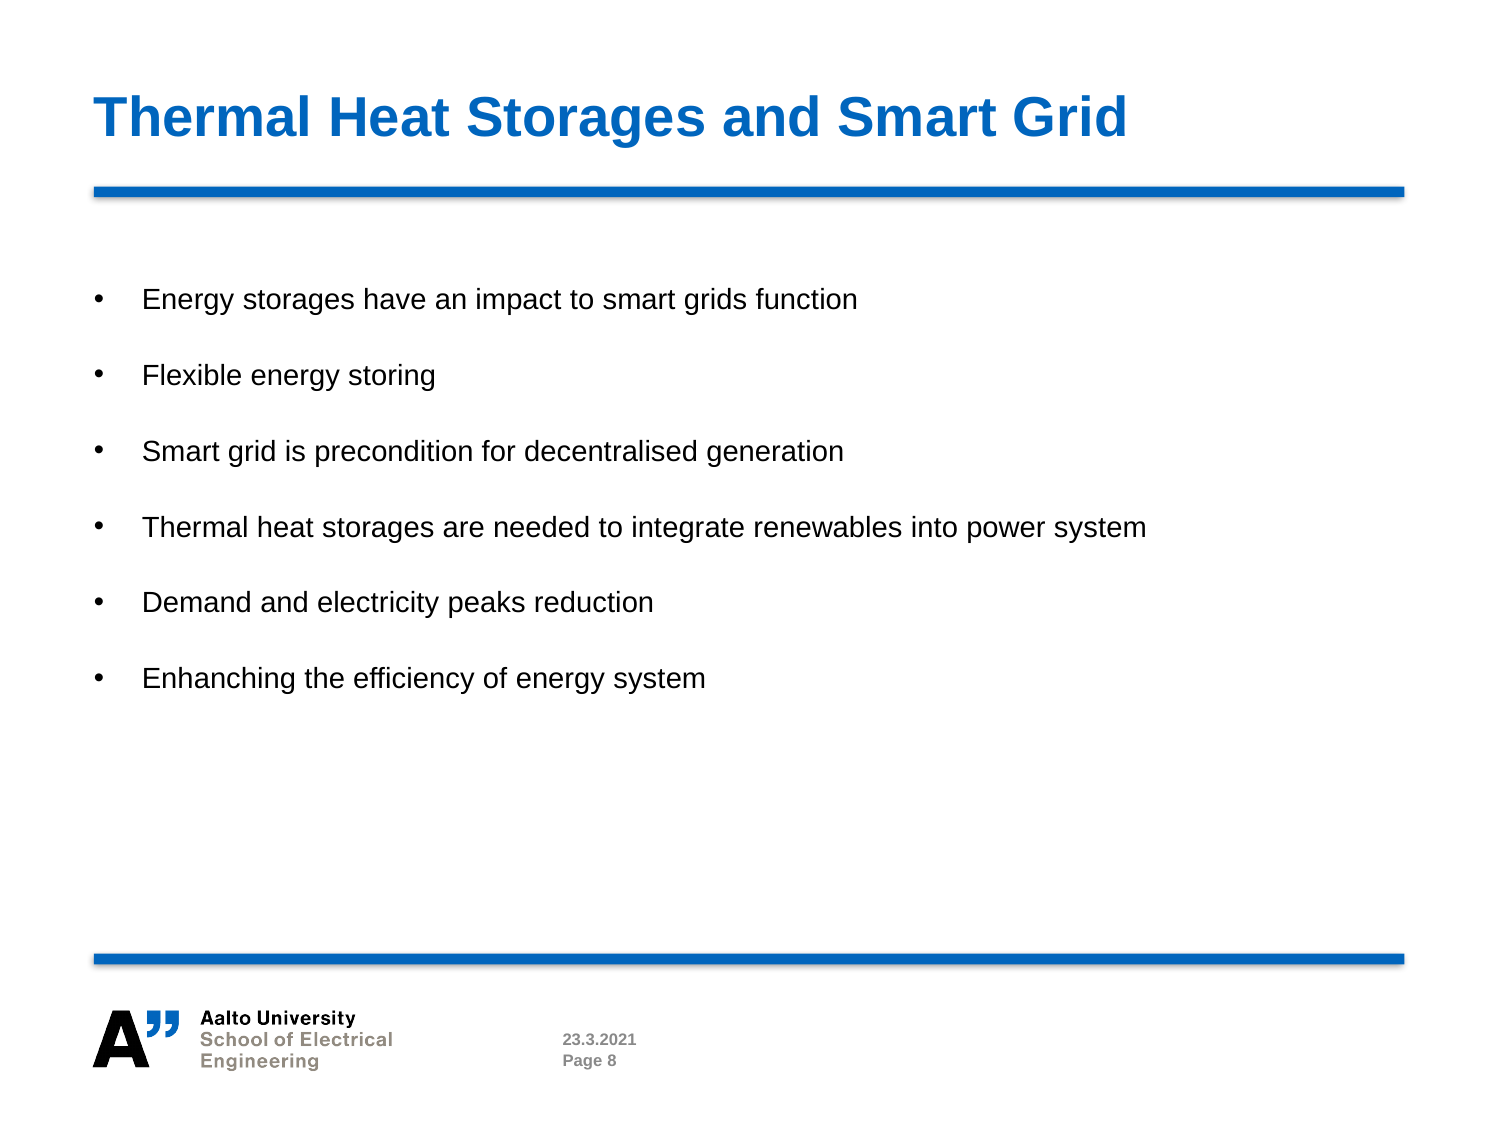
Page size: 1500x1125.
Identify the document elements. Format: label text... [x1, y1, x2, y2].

title Thermal Heat Storages and Smart Grid [93, 80, 1369, 228]
list Energy storages have an impact to smart grids function Flexible energy storing Smart grid is precondition for decentralised generation Thermal heat storages are needed to integrate renewables into power system Demand and electricity peaks reduction Enhanching the efficiency of energy system [93, 245, 1405, 925]
slide_number Page 8 [562, 1050, 816, 1071]
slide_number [562, 1029, 816, 1050]
picture [35, 953, 449, 1125]
